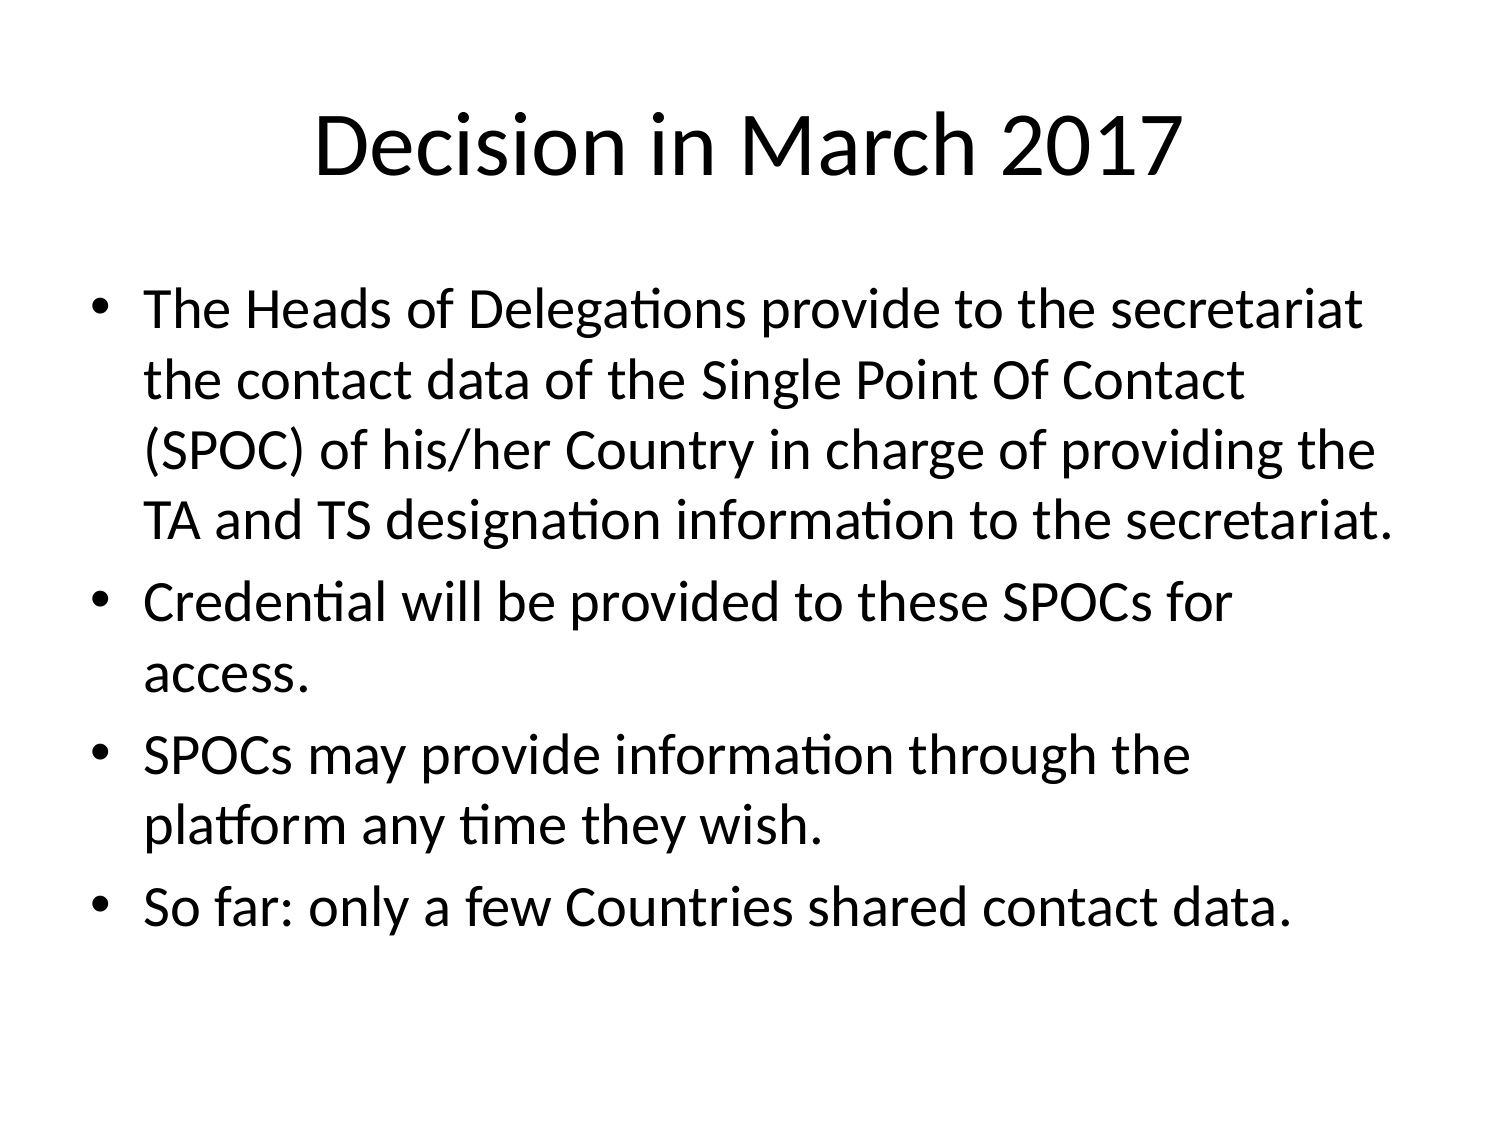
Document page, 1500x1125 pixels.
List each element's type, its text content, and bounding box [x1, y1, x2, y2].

title Decision in March 2017 [75, 45, 1425, 233]
list The Heads of Delegations provide to the secretariat the contact data of the Single Point Of Contact (SPOC) of his/her Country in charge of providing the TA and TS designation information to the secretariat. Credential will be provided to these SPOCs for access. SPOCs may provide information through the platform any time they wish. So far: only a few Countries shared contact data. [75, 262, 1425, 1005]
